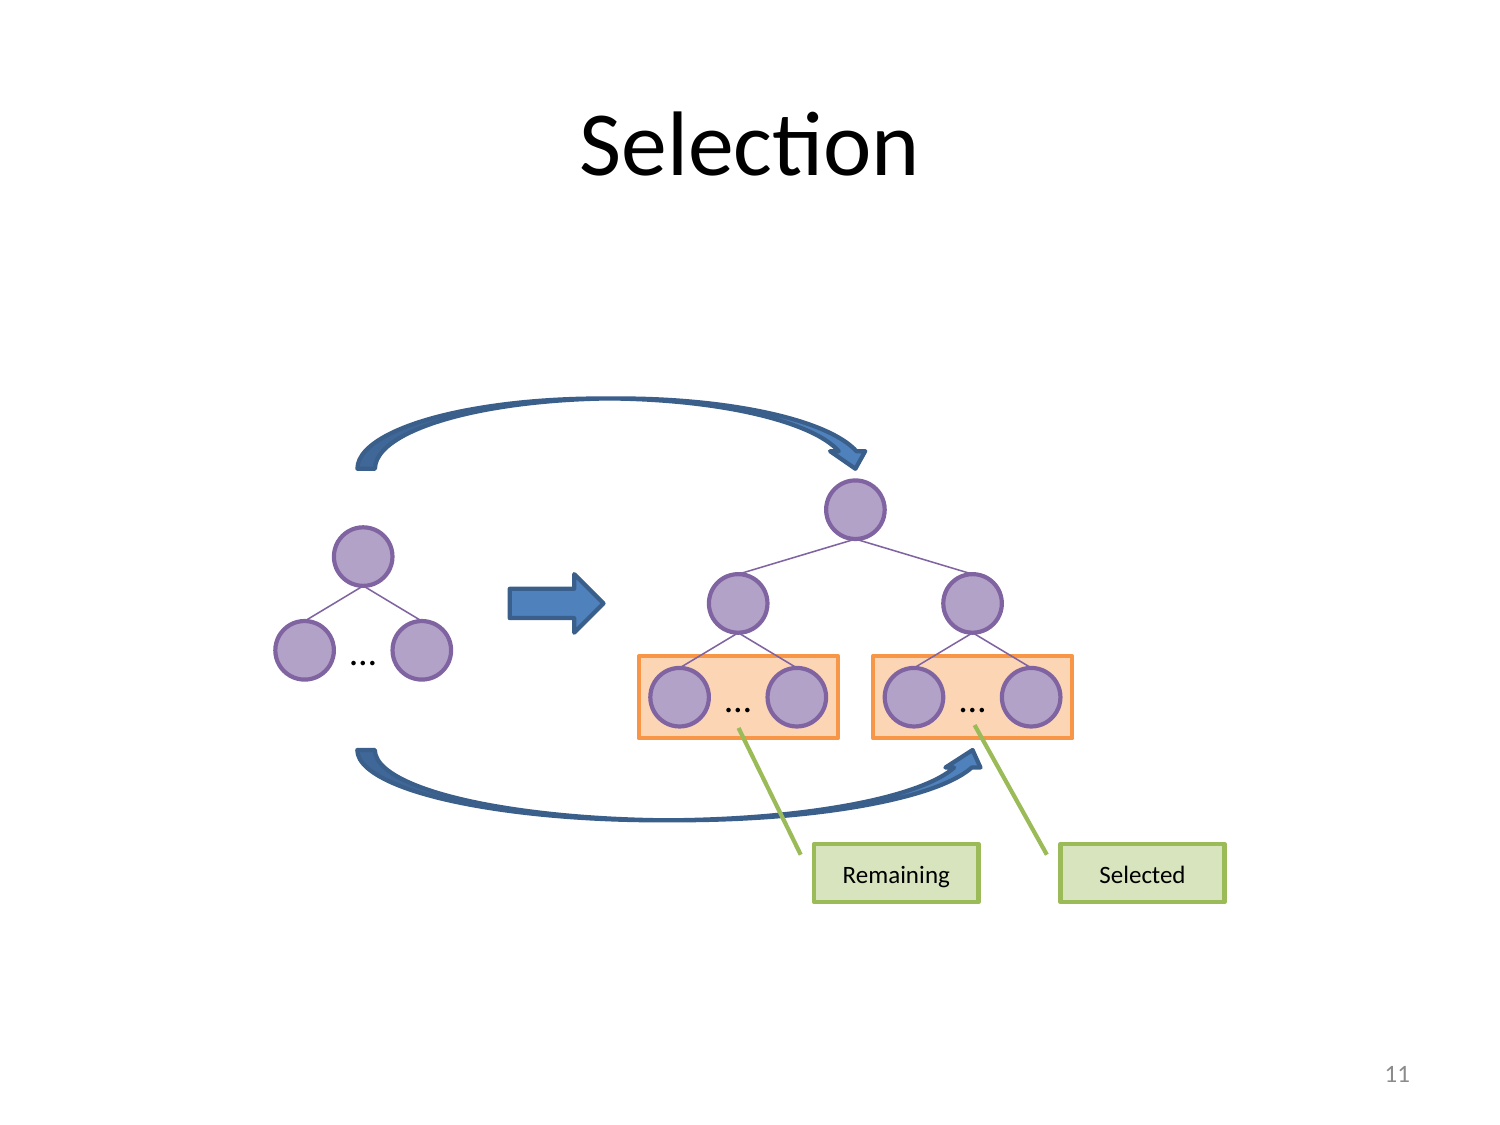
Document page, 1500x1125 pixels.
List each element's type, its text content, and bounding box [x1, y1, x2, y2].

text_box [275, 398, 1225, 903]
title Selection [75, 45, 1425, 233]
slide_number 11 [1074, 1042, 1425, 1103]
